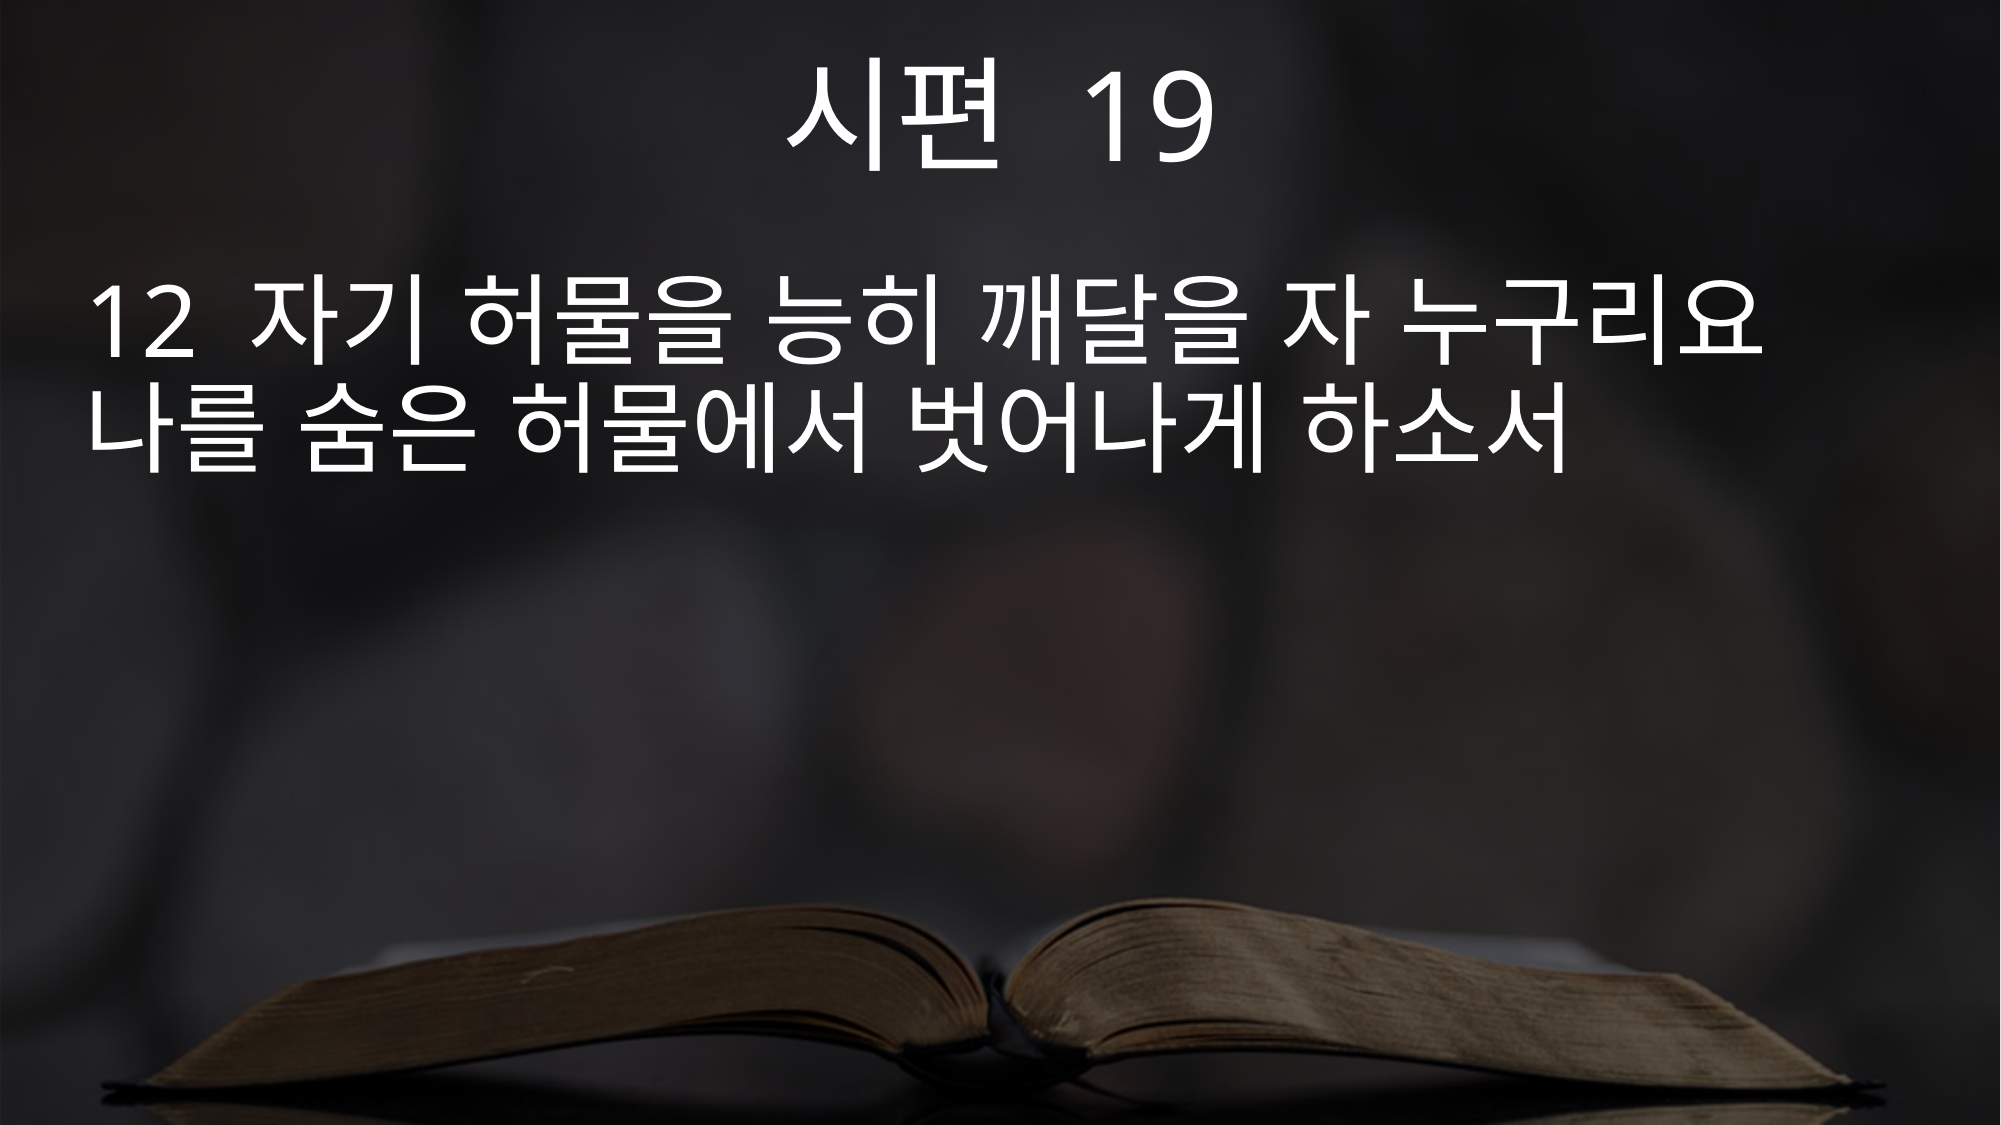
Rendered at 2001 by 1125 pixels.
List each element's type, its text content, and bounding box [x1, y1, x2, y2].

list 12 자기 허물을 능히 깨달을 자 누구리요 나를 숨은 허물에서 벗어나게 하소서 [69, 263, 1953, 423]
picture [0, 0, 2001, 1125]
footer 시편 19 [0, 32, 2000, 192]
